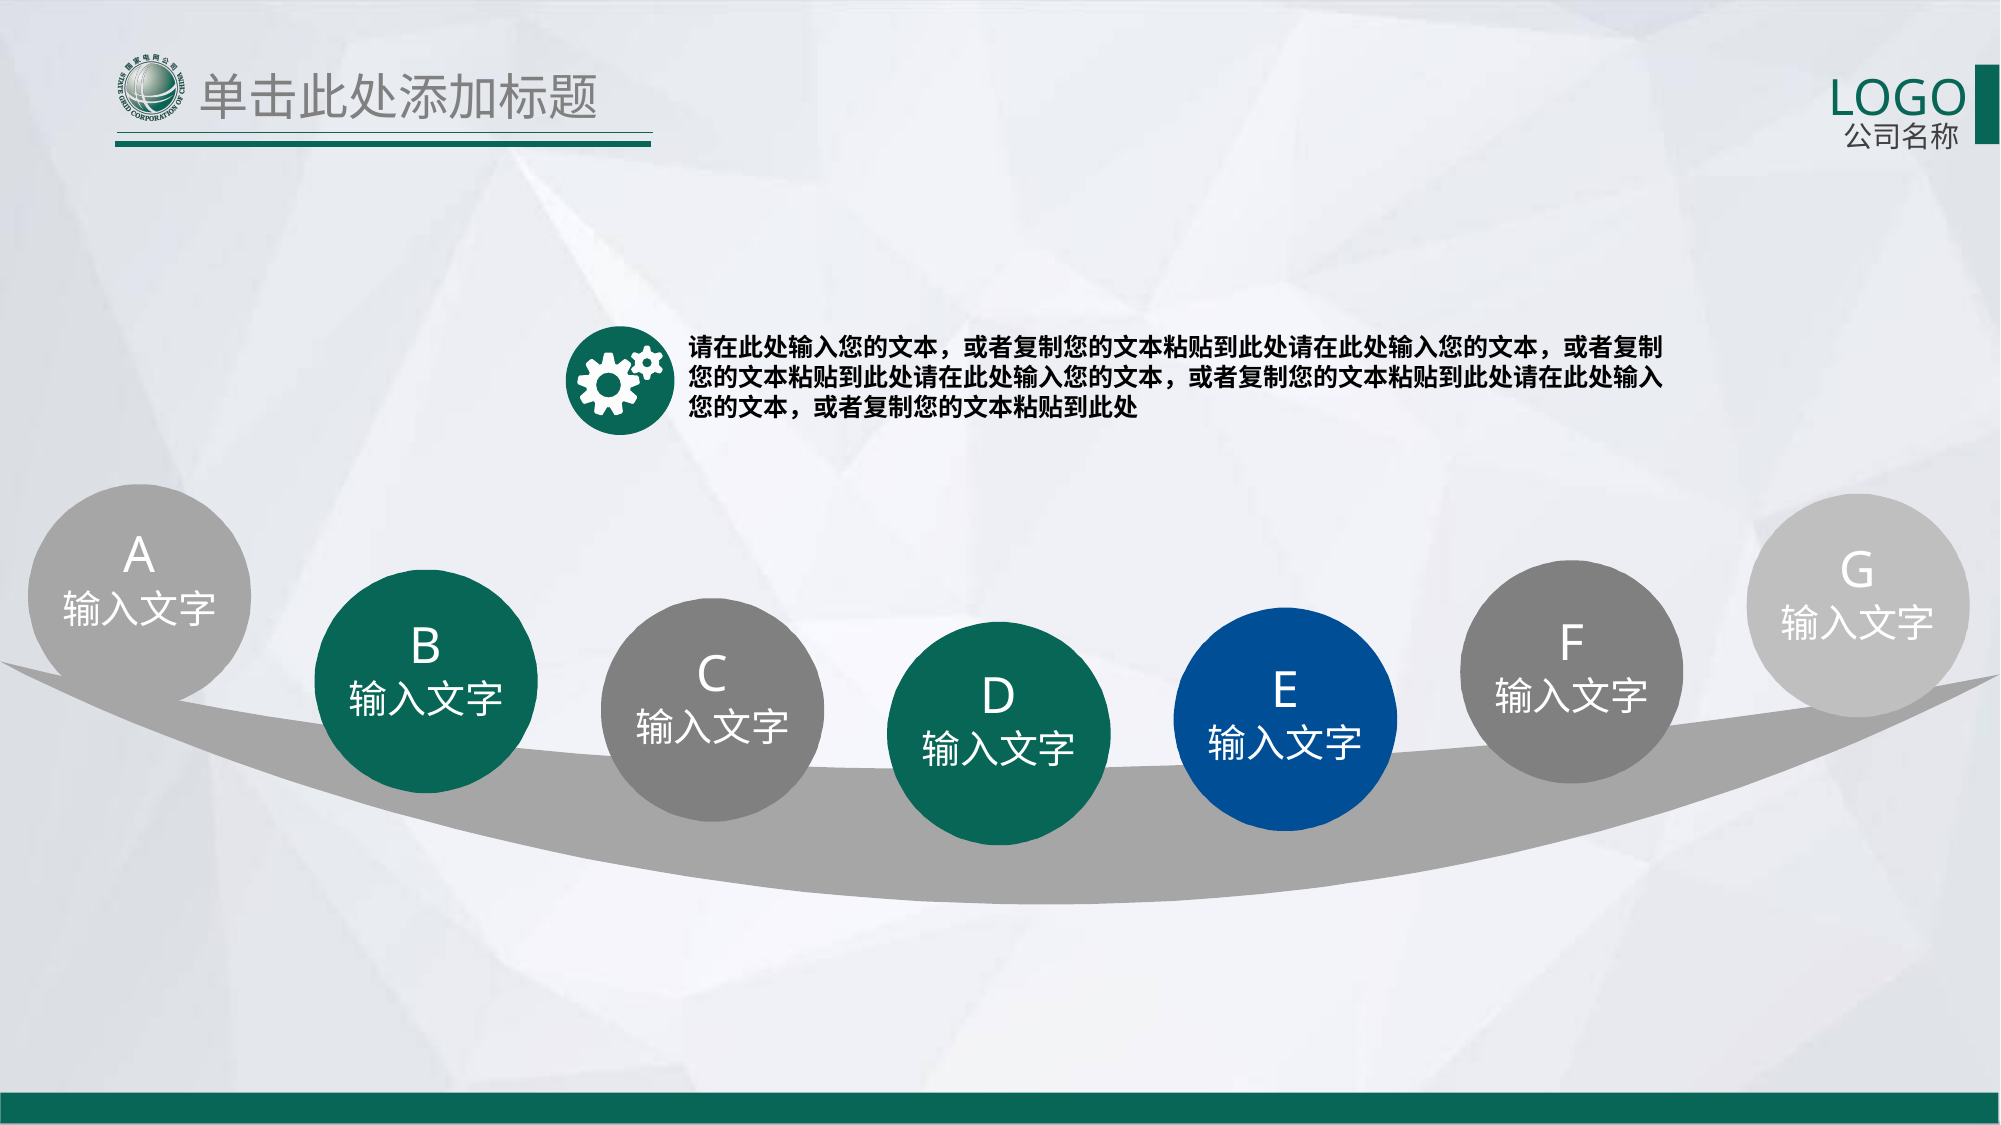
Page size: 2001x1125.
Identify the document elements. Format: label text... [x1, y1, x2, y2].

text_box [887, 621, 1111, 846]
text_box [1974, 64, 2000, 145]
text_box LOGO [1813, 58, 1983, 134]
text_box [1460, 560, 1684, 784]
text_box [314, 569, 538, 794]
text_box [601, 598, 825, 822]
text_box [1173, 607, 1397, 831]
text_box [28, 484, 252, 708]
text_box [97, 708, 314, 789]
text_box 公司名称 [1828, 111, 1976, 161]
text_box [1970, 674, 2000, 690]
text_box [565, 326, 675, 435]
text_box 单击此处添加标题 [183, 58, 614, 132]
text_box [0, 661, 28, 676]
text_box [332, 715, 1911, 905]
text_box 请在此处输入您的文本，或者复制您的文本粘贴到此处请在此处输入您的文本，或者复制您的文本粘贴到此处请在此处输入您的文本，或者复制您的文本粘贴到此处请在此处输入您的文本，或者复制您的文本粘贴到此处 [674, 324, 1690, 429]
picture [0, 0, 2001, 1125]
text_box [0, 1092, 2000, 1124]
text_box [1746, 493, 1970, 718]
